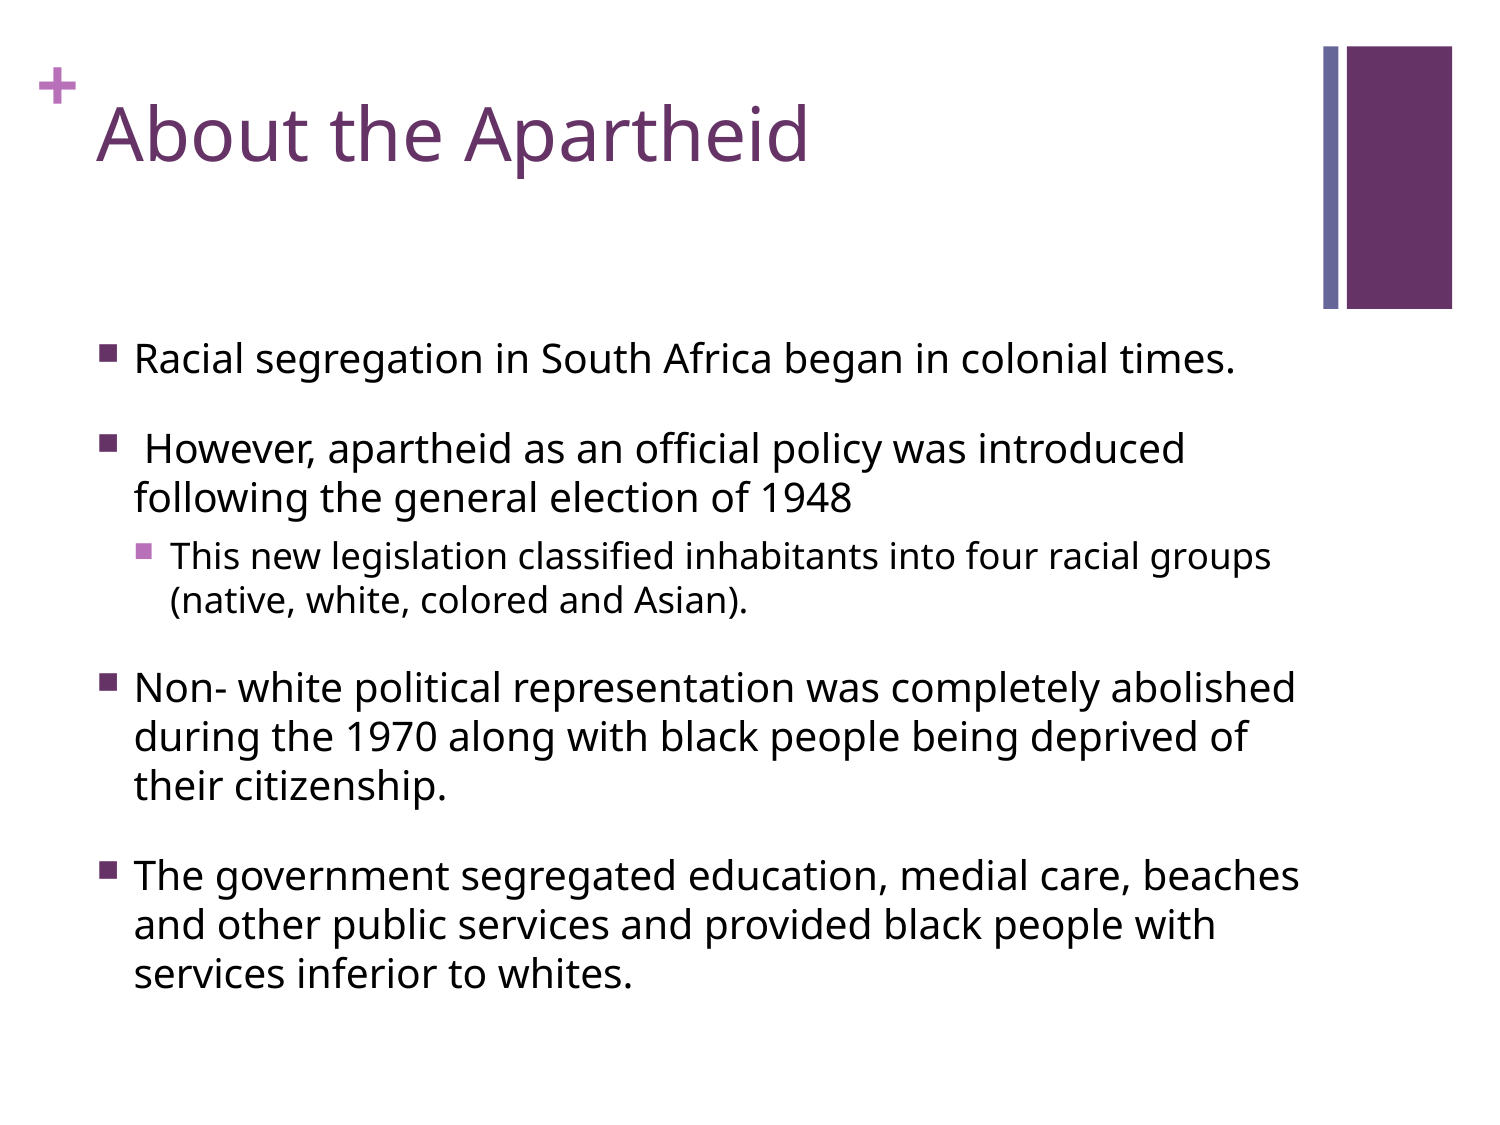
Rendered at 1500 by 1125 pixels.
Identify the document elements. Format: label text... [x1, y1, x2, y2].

title About the Apartheid [81, 79, 1322, 263]
list Racial segregation in South Africa began in colonial times. However, apartheid as an official policy was introduced following the general election of 1948 This new legislation classified inhabitants into four racial groups (native, white, colored and Asian). Non- white political representation was completely abolished during the 1970 along with black people being deprived of their citizenship. The government segregated education, medial care, beaches and other public services and provided black people with services inferior to whites. [81, 324, 1322, 1005]
